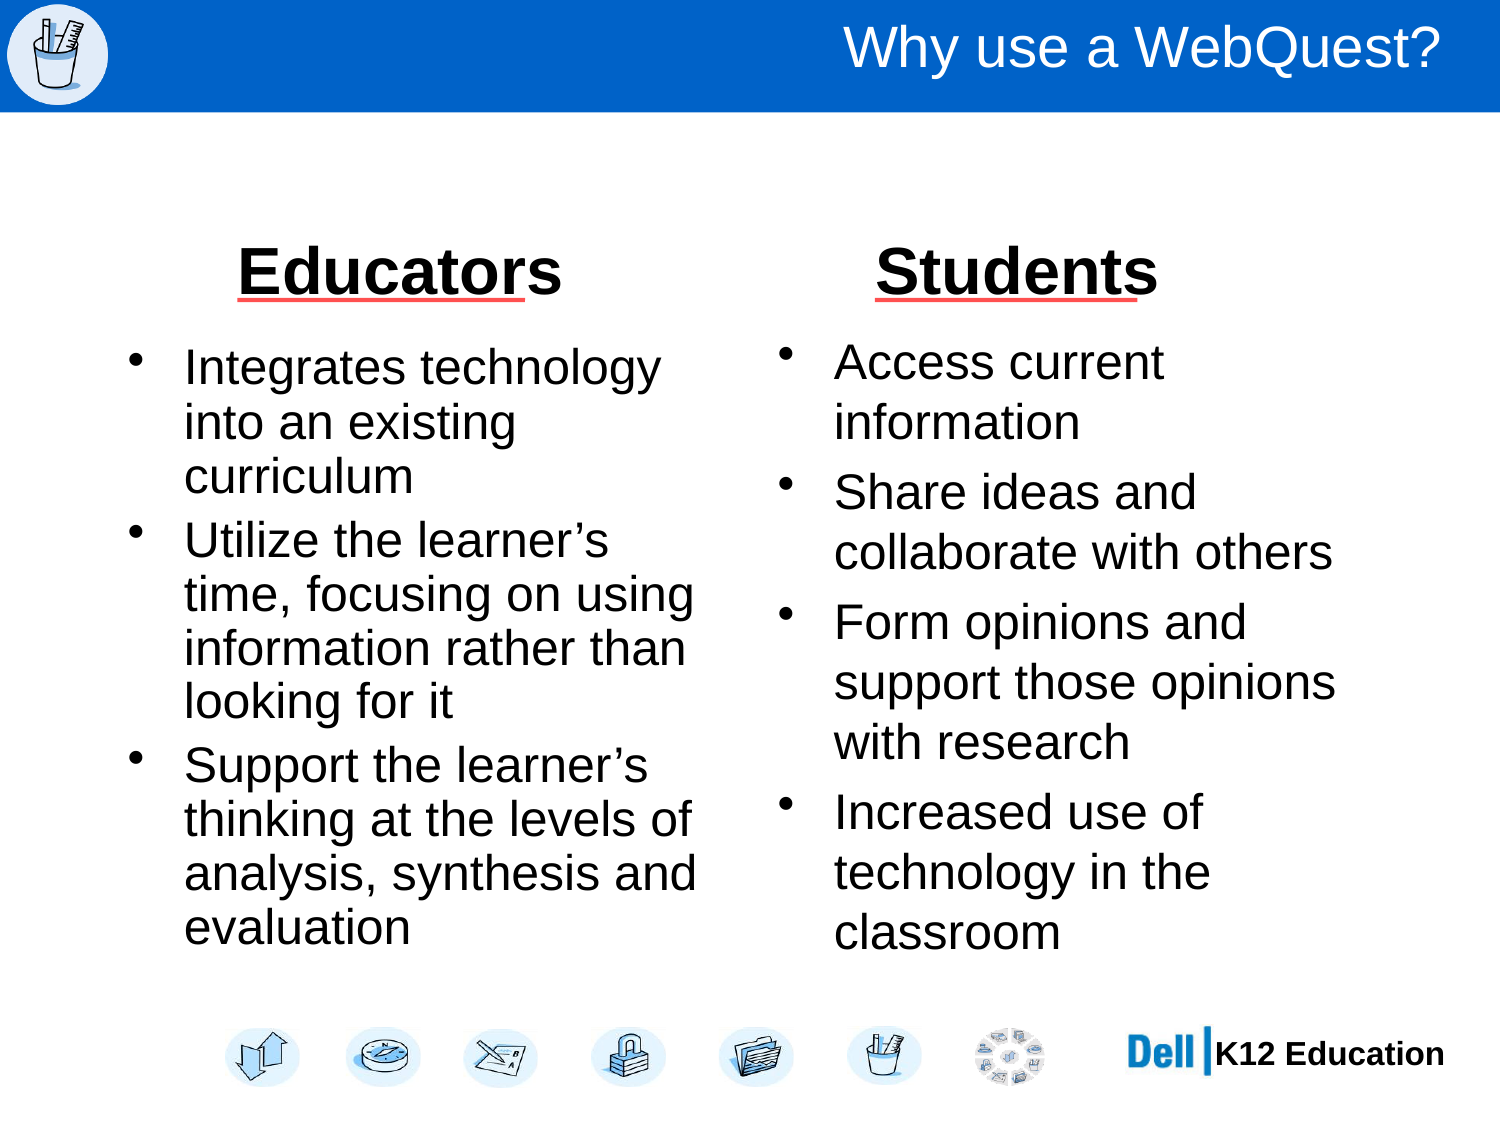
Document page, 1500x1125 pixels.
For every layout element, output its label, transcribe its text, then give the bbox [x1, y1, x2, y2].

picture [463, 1029, 538, 1088]
picture [847, 1026, 922, 1085]
title Why use a WebQuest? [112, 0, 1459, 88]
picture [718, 1027, 794, 1087]
text_box Educators [222, 219, 579, 315]
list Access current information Share ideas and collaborate with others Form opinions and support those opinions with research Increased use of technology in the classroom [762, 321, 1388, 998]
picture [7, 4, 108, 105]
picture [1125, 1024, 1214, 1079]
picture [225, 1028, 300, 1087]
picture [345, 1027, 421, 1087]
picture [591, 1027, 666, 1087]
text_box Students [859, 219, 1176, 315]
list Integrates technology into an existing curriculum Utilize the learner’s time, focusing on using information rather than looking for it Support the learner’s thinking at the levels of analysis, synthesis and evaluation [112, 334, 738, 1010]
picture [975, 1026, 1048, 1087]
